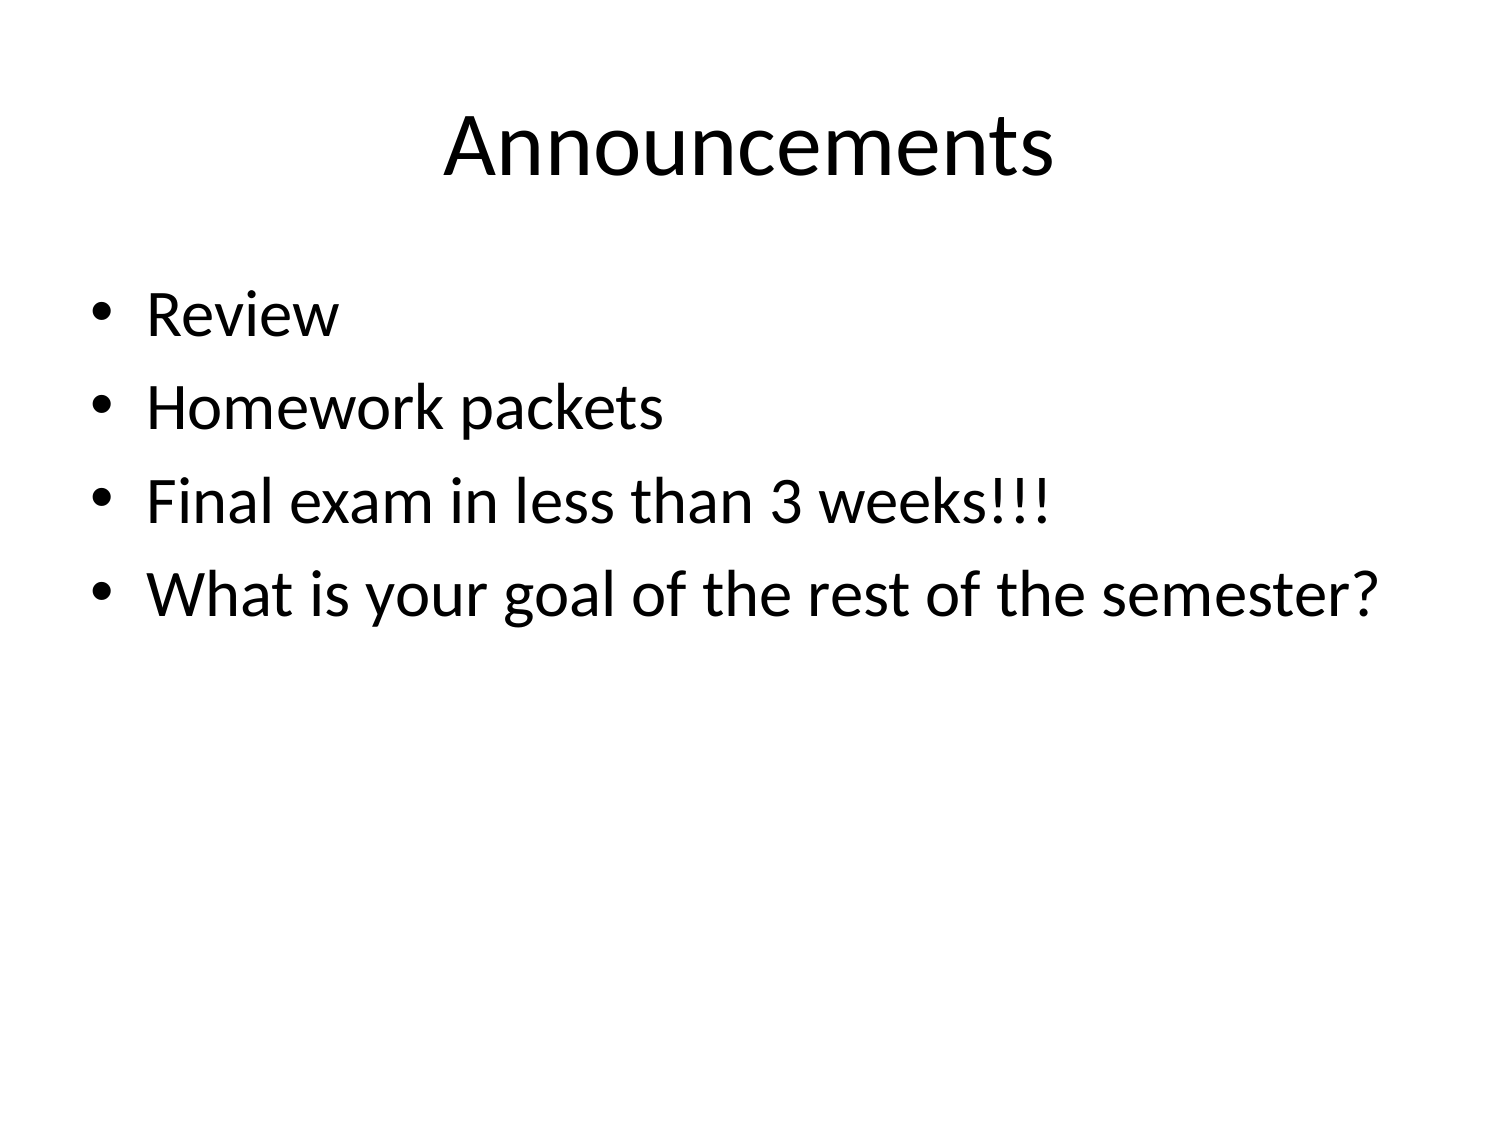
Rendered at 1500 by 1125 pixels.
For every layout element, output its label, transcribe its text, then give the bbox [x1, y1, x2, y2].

list Review Homework packets Final exam in less than 3 weeks!!! What is your goal of the rest of the semester? [75, 262, 1425, 1005]
title Announcements [75, 45, 1425, 233]
